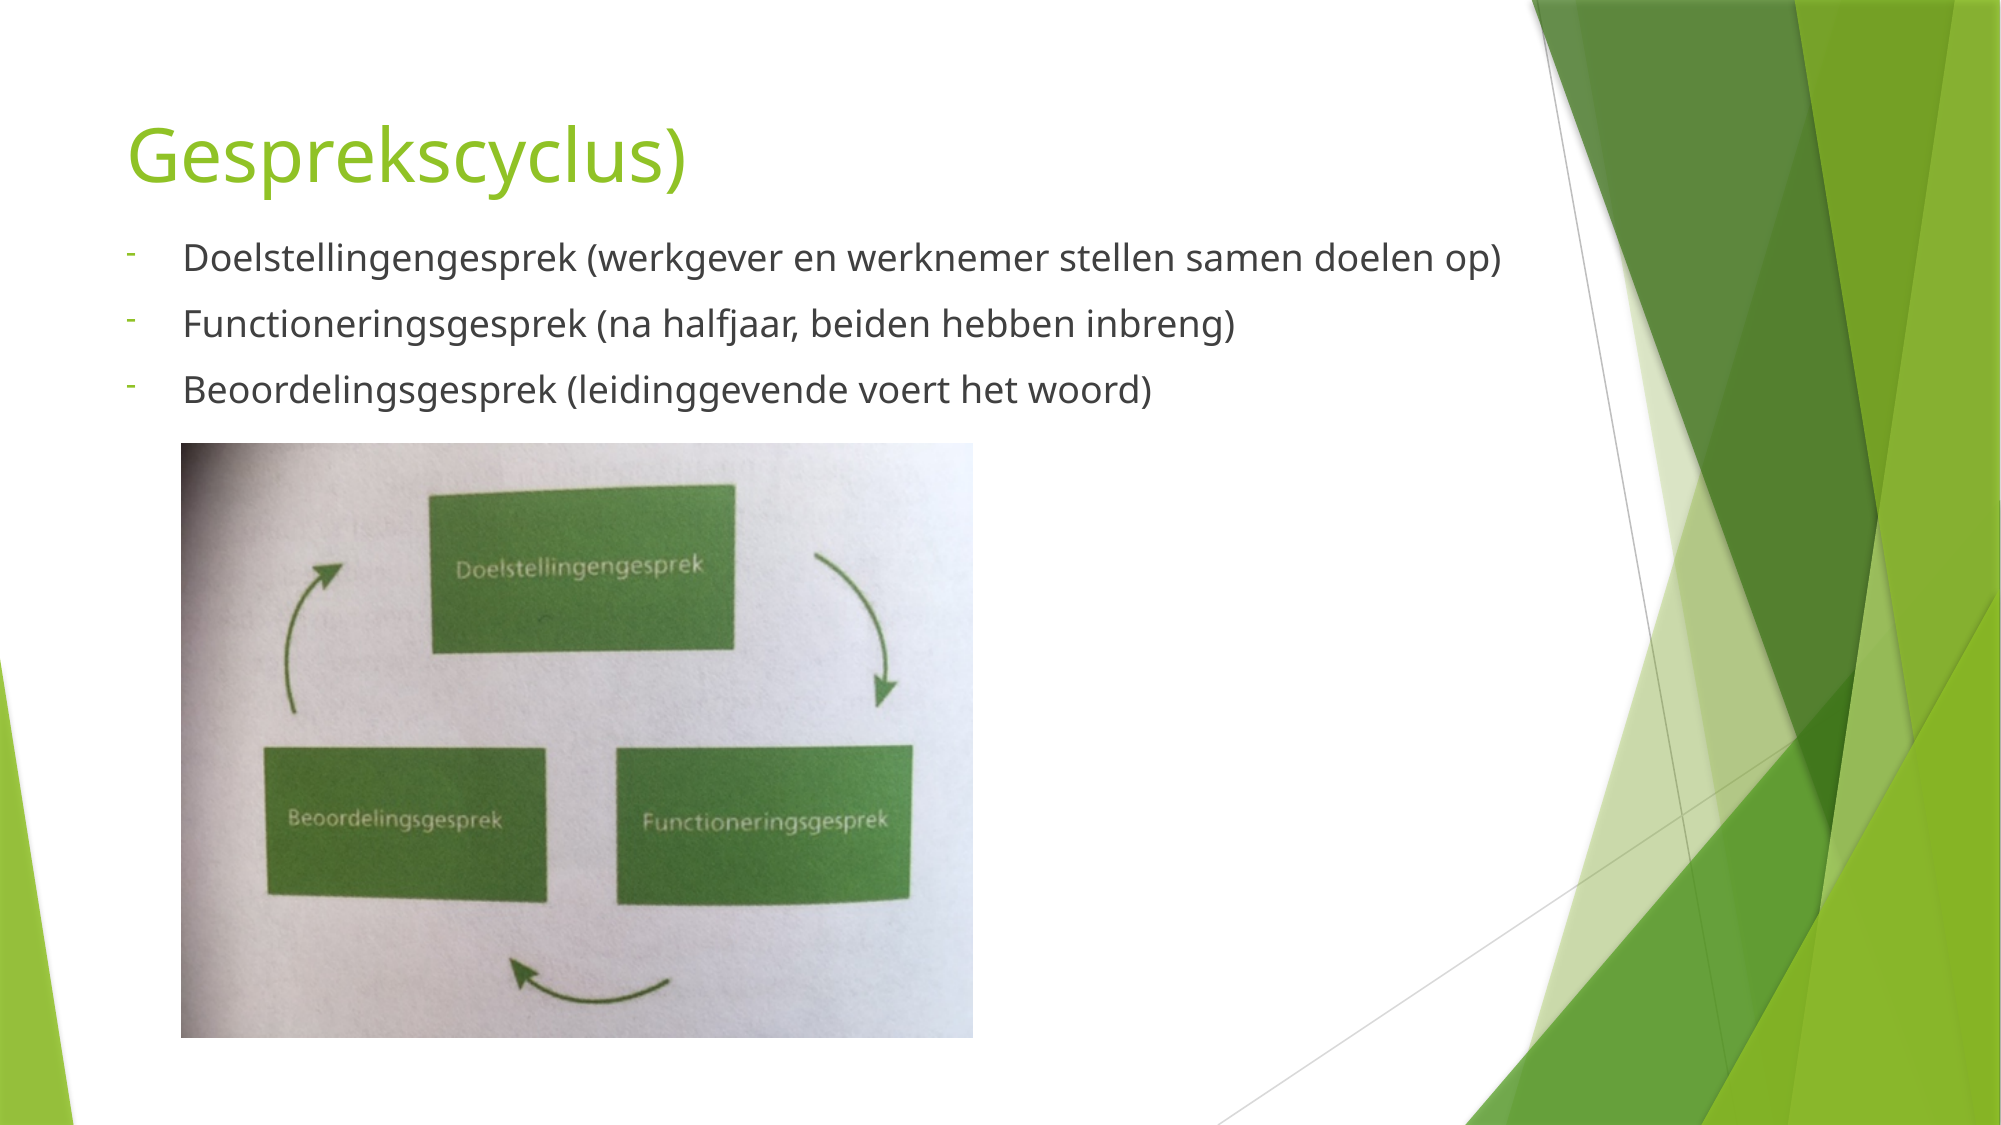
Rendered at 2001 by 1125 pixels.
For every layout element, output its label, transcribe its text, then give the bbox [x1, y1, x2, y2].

list Doelstellingengesprek (werkgever en werknemer stellen samen doelen op) Functioneringsgesprek (na halfjaar, beiden hebben inbreng) Beoordelingsgesprek (leidinggevende voert het woord) [111, 226, 1522, 864]
title Gesprekscyclus) [111, 99, 1522, 226]
picture [181, 442, 974, 1038]
